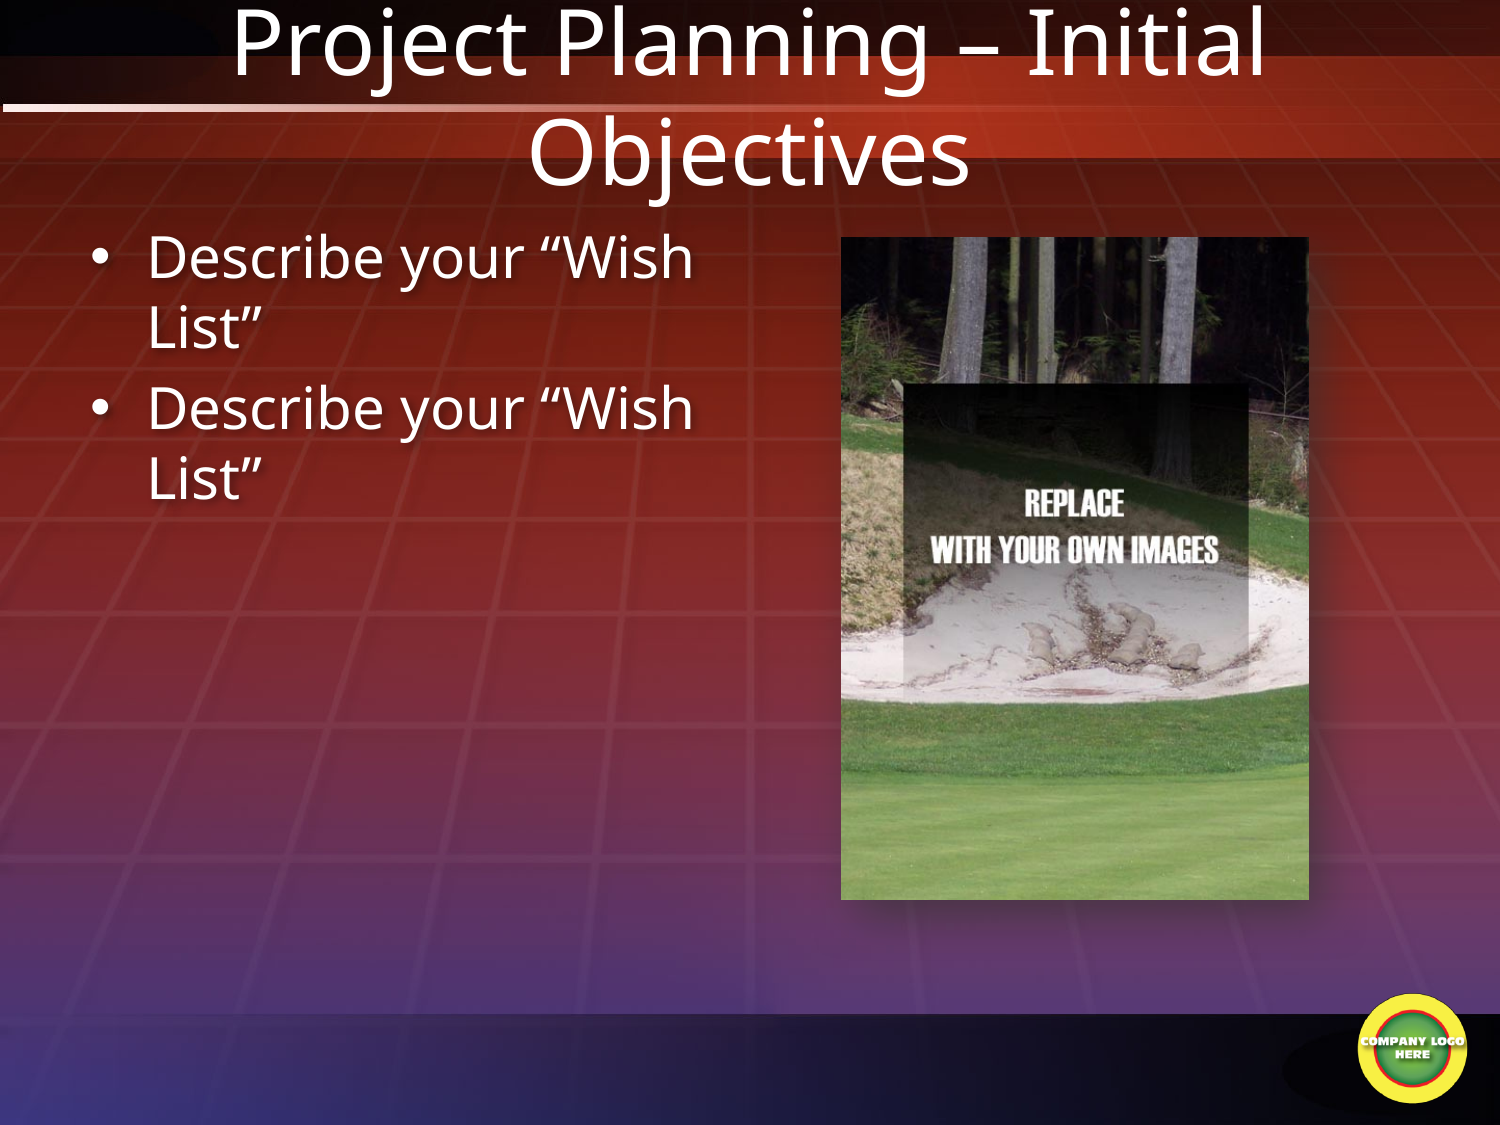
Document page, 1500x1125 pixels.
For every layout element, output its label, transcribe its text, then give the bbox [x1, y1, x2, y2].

picture [0, 0, 1500, 1125]
title Project Planning – Initial Objectives [75, 0, 1425, 188]
list Describe your “Wish List” Describe your “Wish List” [75, 212, 750, 955]
